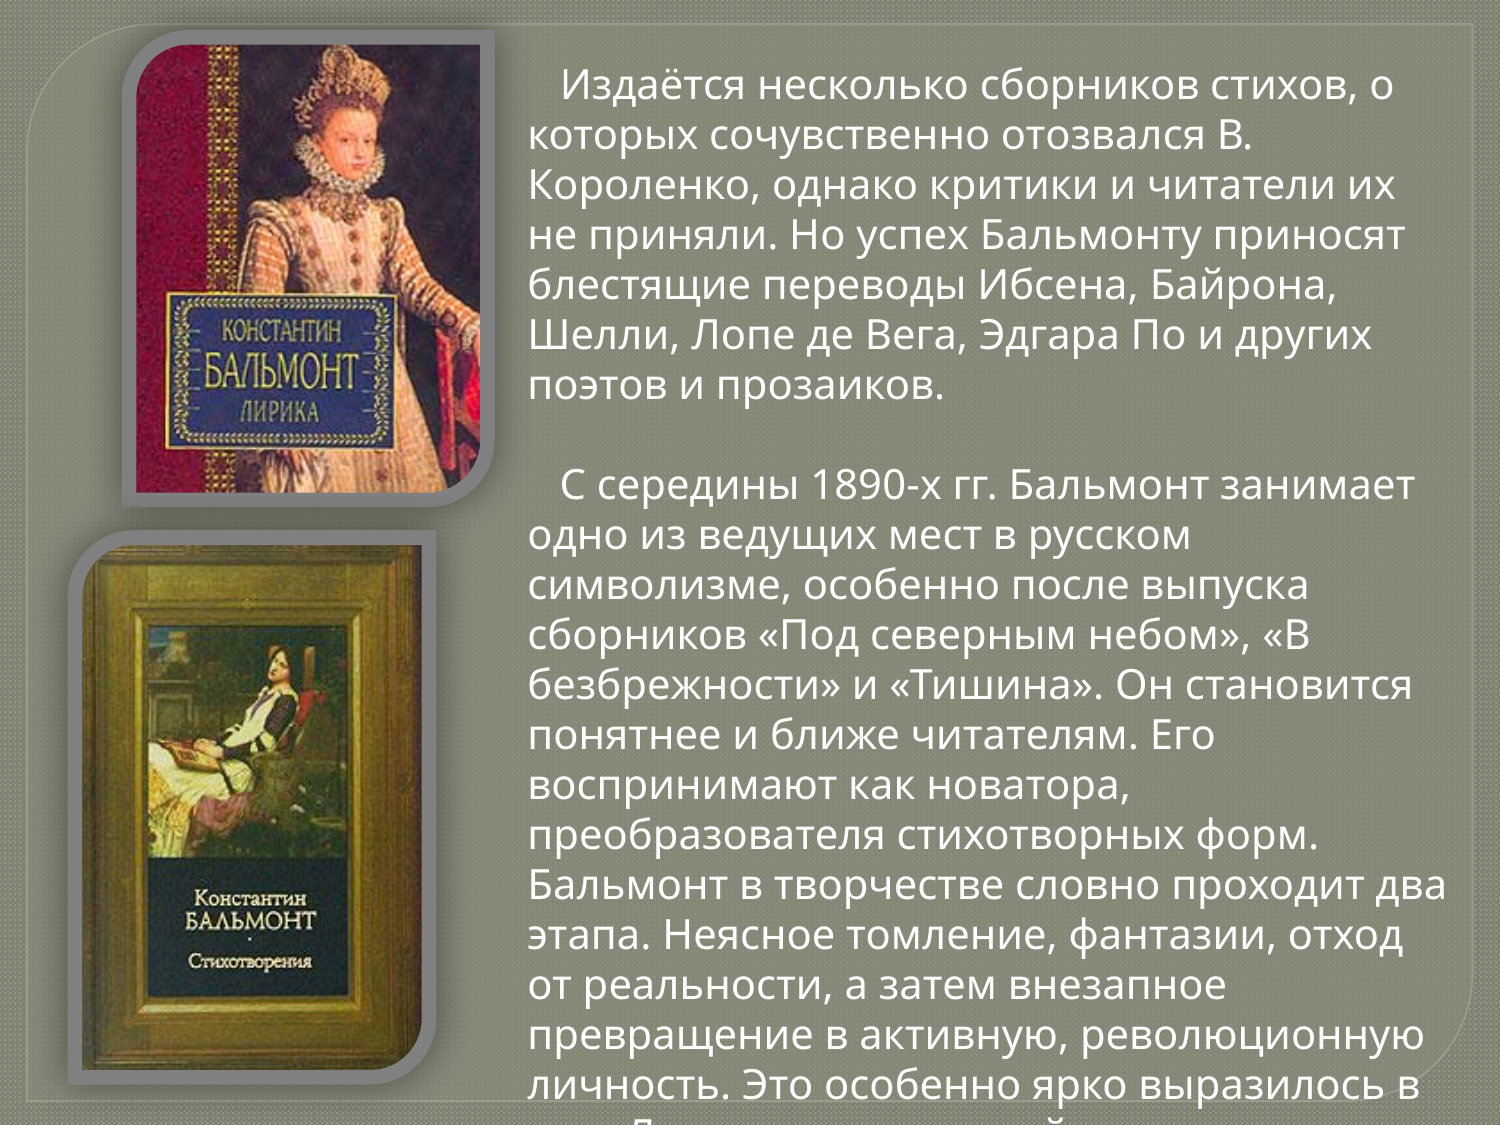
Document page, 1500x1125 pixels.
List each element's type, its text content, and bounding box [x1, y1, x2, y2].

text_box Издаётся несколько сборников стихов, о которых сочувственно отозвался В. Короленко, однако критики и читатели их не приняли. Но успех Бальмонту приносят блестящие переводы Ибсена, Байрона, Шелли, Лопе де Вега, Эдгара По и других поэтов и прозаиков. С середины 1890-х гг. Бальмонт занимает одно из ведущих мест в русском символизме, особенно после выпуска сборников «Под северным небом», «В безбрежности» и «Тишина». Он становится понятнее и ближе читателям. Его воспринимают как новатора, преобразователя стихотворных форм. Бальмонт в творчестве словно проходит два этапа. Неясное томление, фантазии, отход от реальности, а затем внезапное превращение в активную, революционную личность. Это особенно ярко выразилось в его «Лирике современной души» и сборнике «Будем как Солнце». [512, 49, 1463, 1125]
picture [74, 537, 430, 1078]
picture [128, 37, 488, 501]
